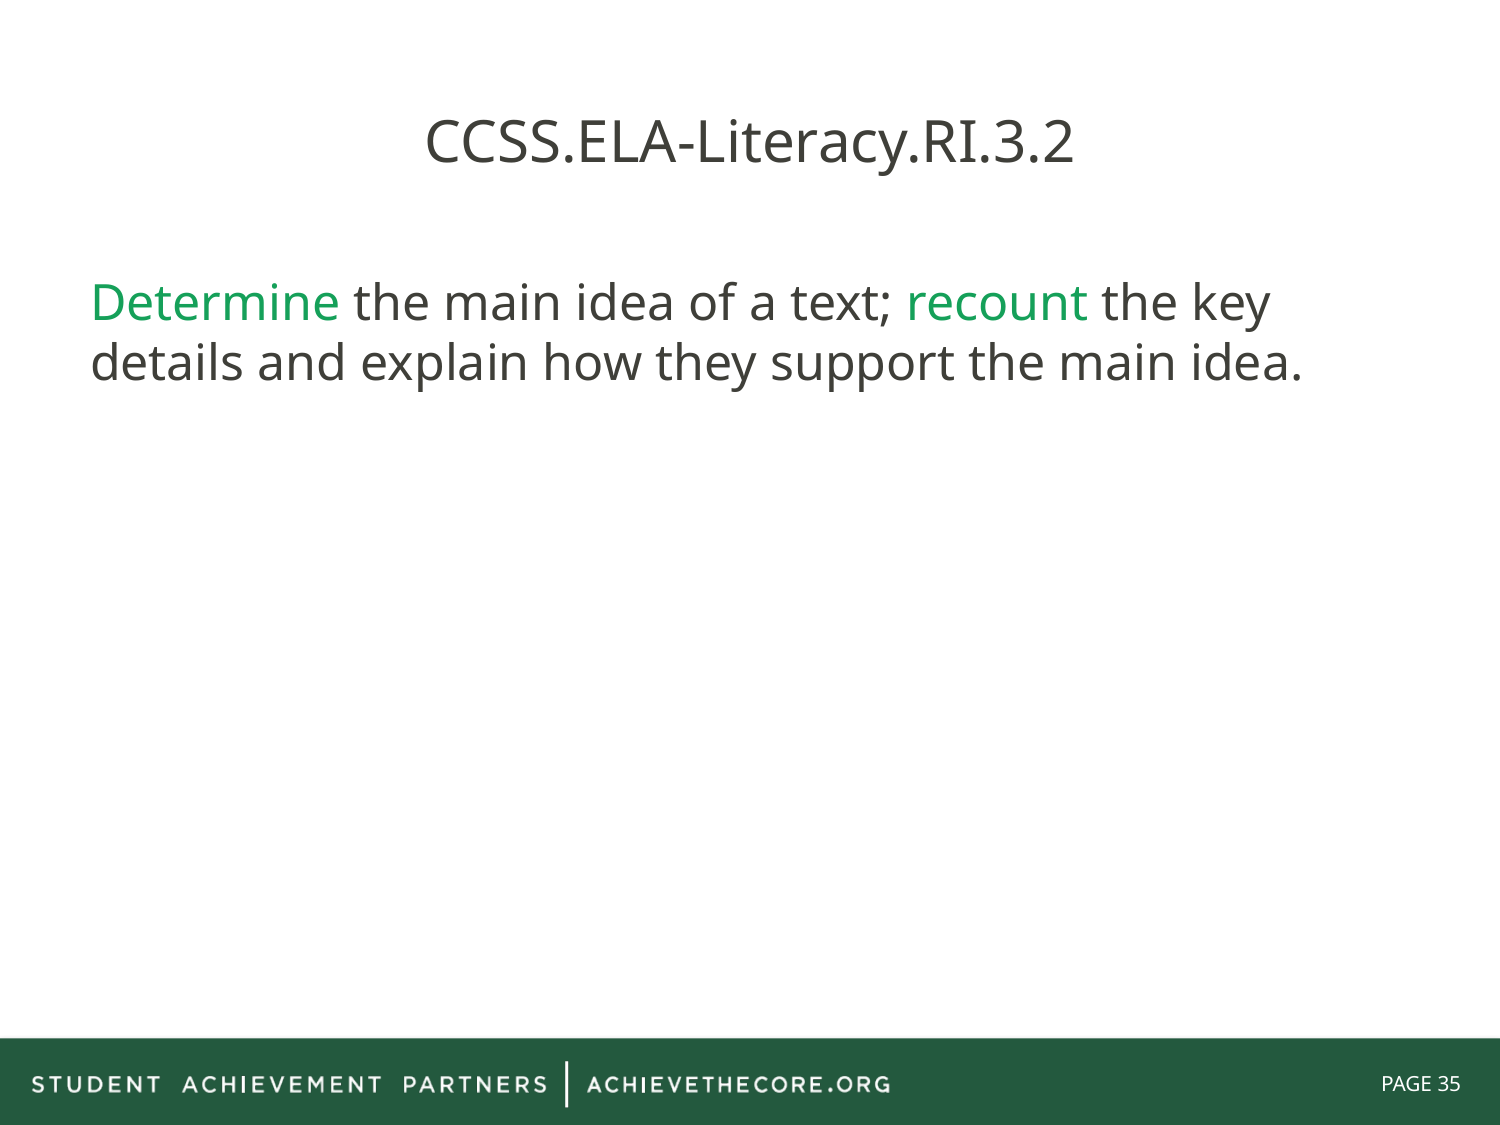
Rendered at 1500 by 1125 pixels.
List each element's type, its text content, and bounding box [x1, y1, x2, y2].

list Determine the main idea of a text; recount the key details and explain how they support the main idea. [75, 262, 1425, 1005]
title CCSS.ELA-Literacy.RI.3.2 [75, 45, 1425, 233]
